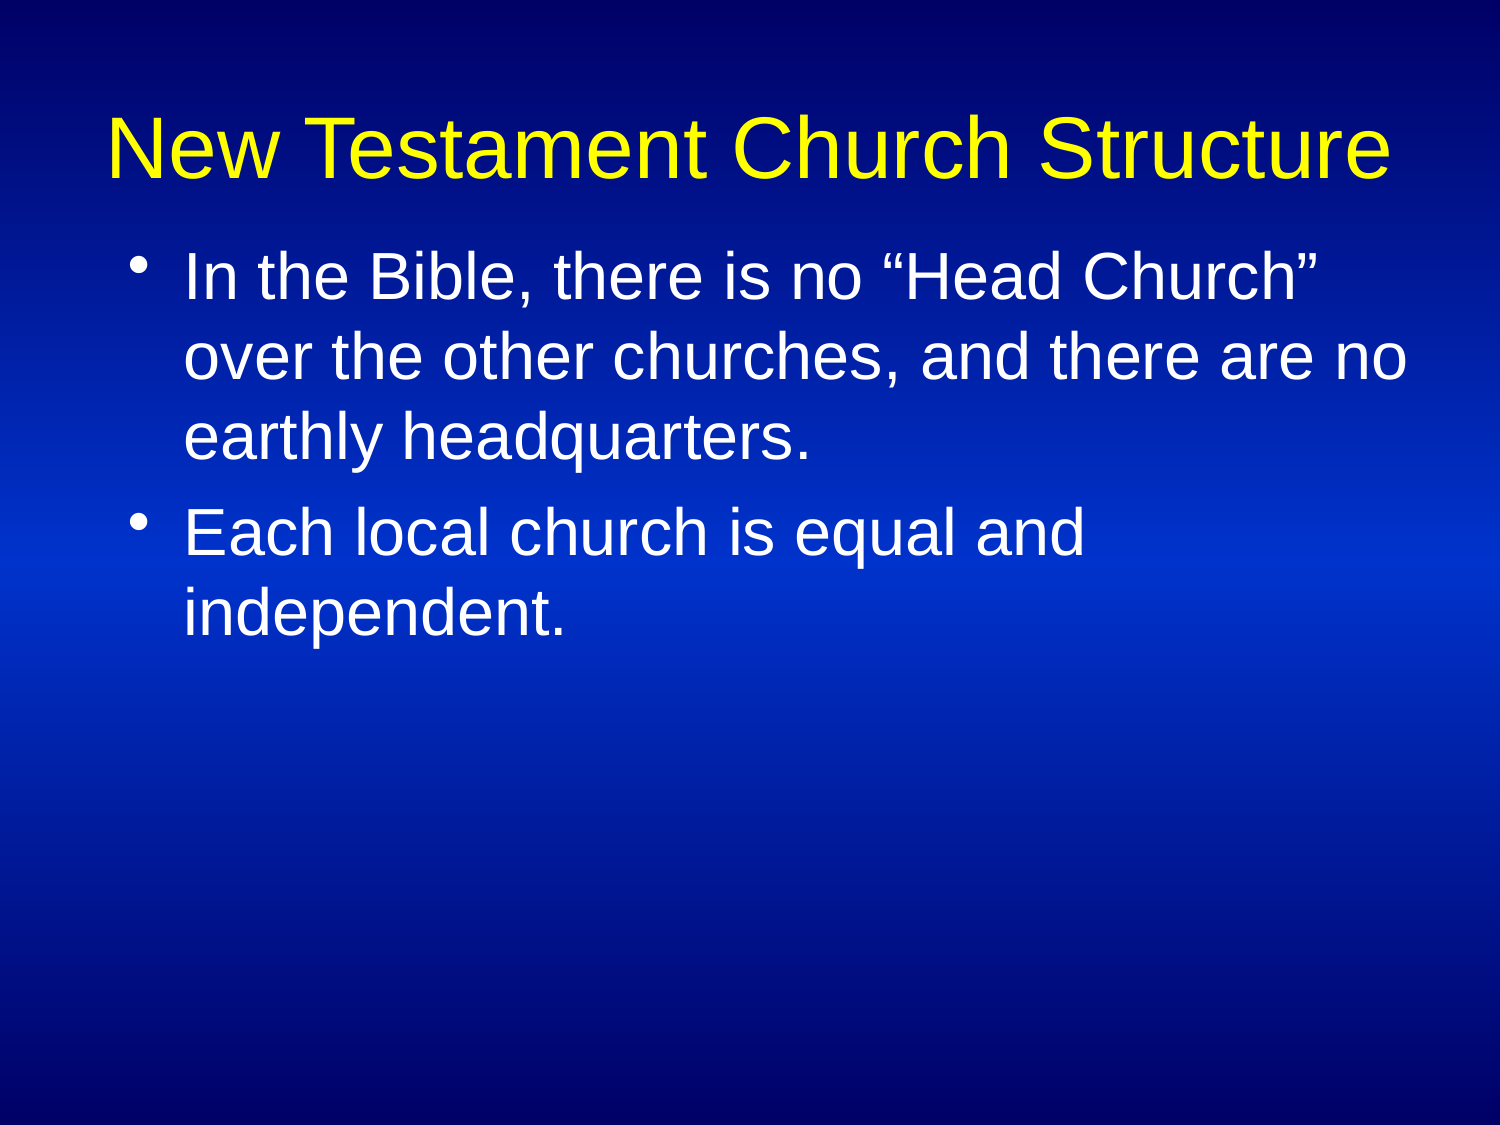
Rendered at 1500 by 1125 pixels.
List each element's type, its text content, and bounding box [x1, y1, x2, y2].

list In the Bible, there is no “Head Church” over the other churches, and there are no earthly headquarters. Each local church is equal and independent. [112, 224, 1463, 1050]
title New Testament Church Structure [37, 50, 1463, 238]
